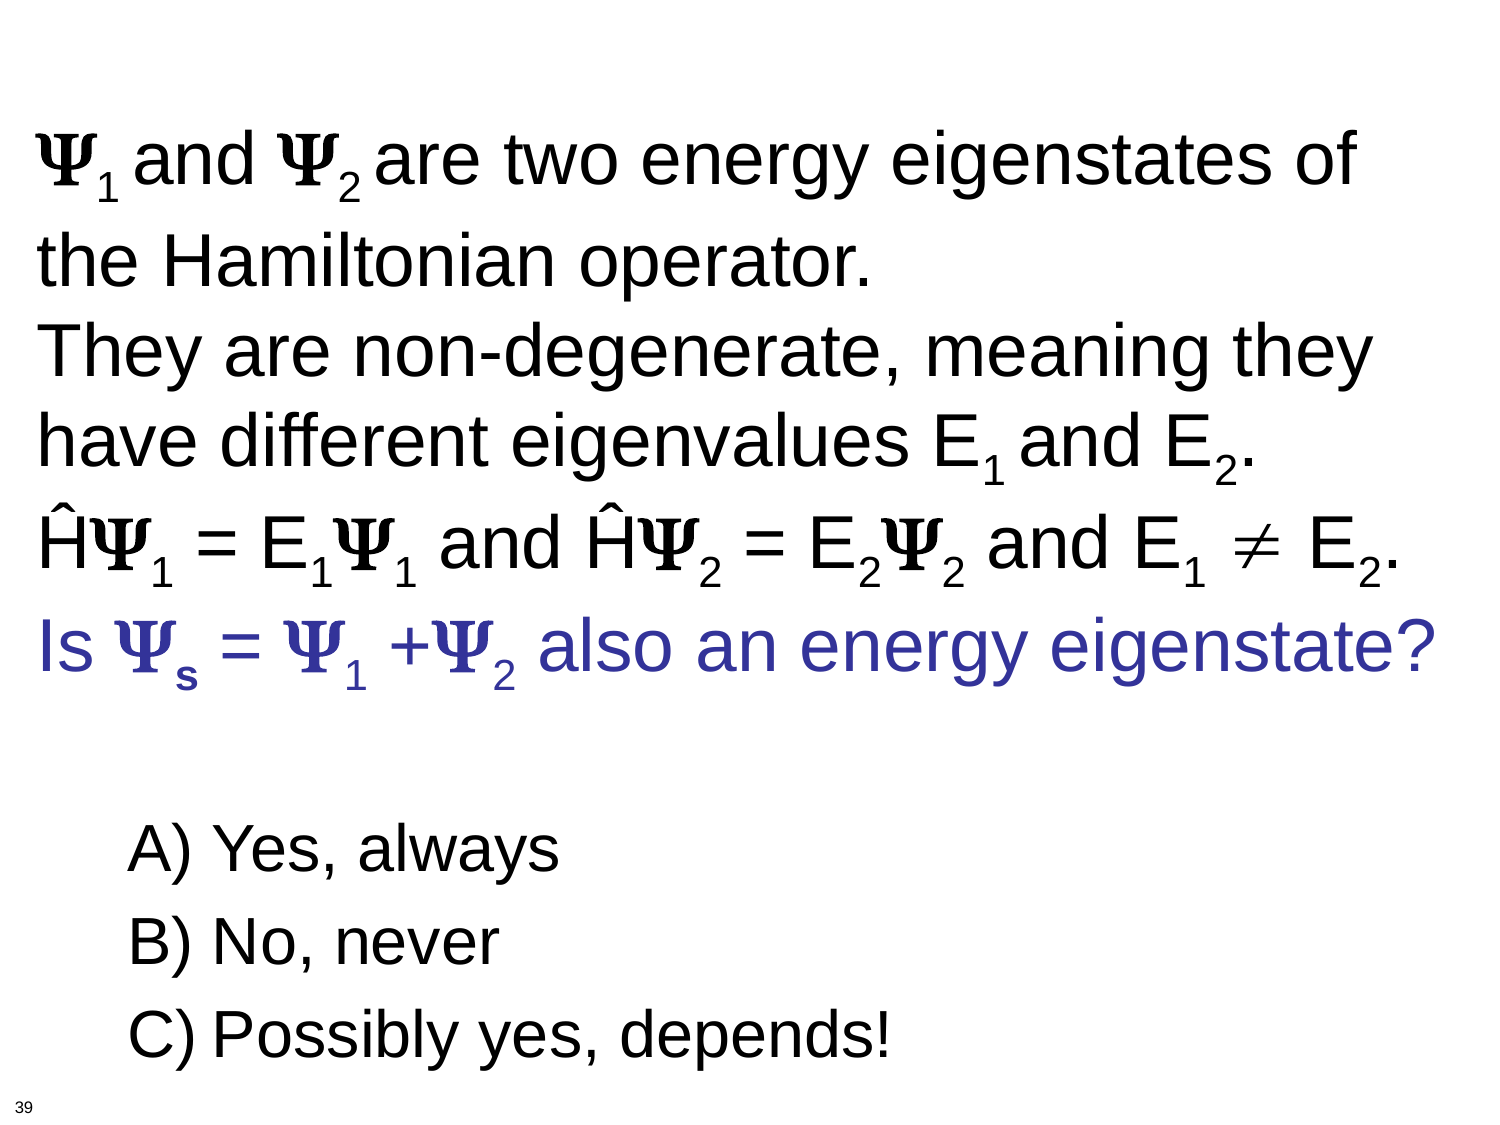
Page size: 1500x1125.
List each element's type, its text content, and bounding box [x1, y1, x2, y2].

list Yes, always No, never Possibly yes, depends! [112, 796, 1388, 1091]
title Y1 and Y2 are two energy eigenstates of the Hamiltonian operator. They are non-degenerate, meaning they have different eigenvalues E1 and E2. ĤY1 = E1Y1 and ĤY2 = E2Y2 and E1 ≠ E2. Is Ys = Y1 +Y2 also an energy eigenstate? [21, 24, 1473, 783]
text_box 39 [0, 1089, 50, 1125]
